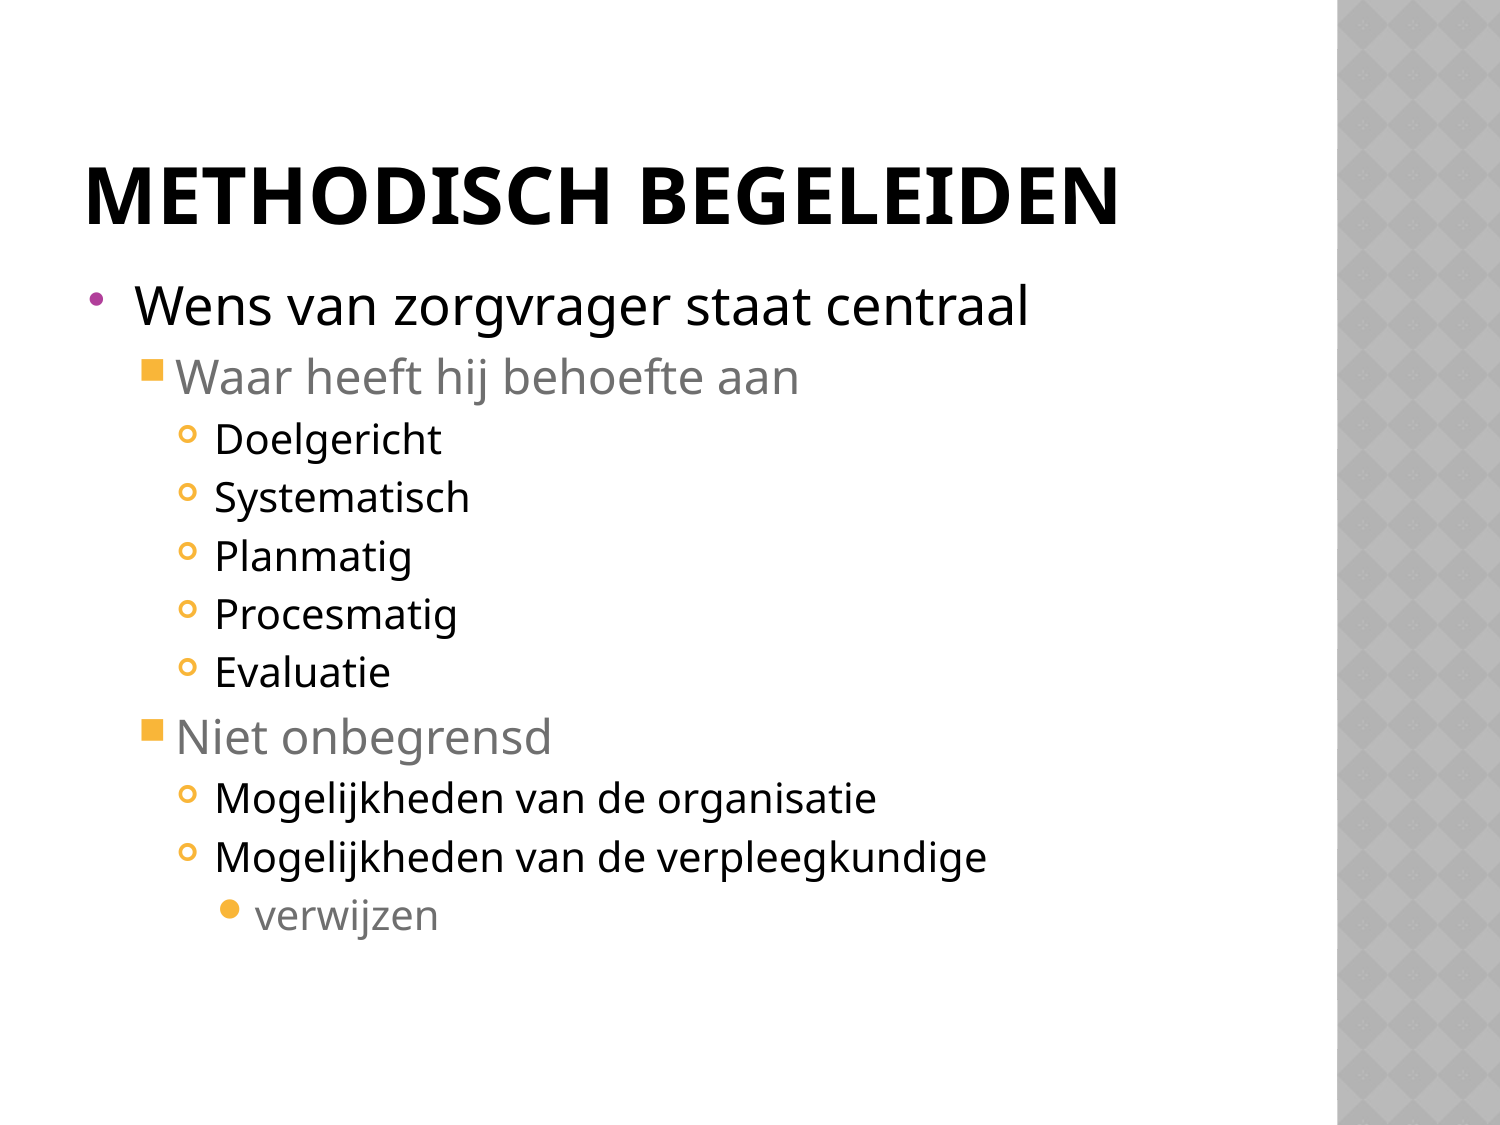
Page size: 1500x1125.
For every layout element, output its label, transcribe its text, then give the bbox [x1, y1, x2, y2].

list Wens van zorgvrager staat centraal Waar heeft hij behoefte aan Doelgericht Systematisch Planmatig Procesmatig Evaluatie Niet onbegrensd Mogelijkheden van de organisatie Mogelijkheden van de verpleegkundige verwijzen [75, 264, 1263, 1059]
title Methodisch begeleiden [75, 52, 1263, 240]
